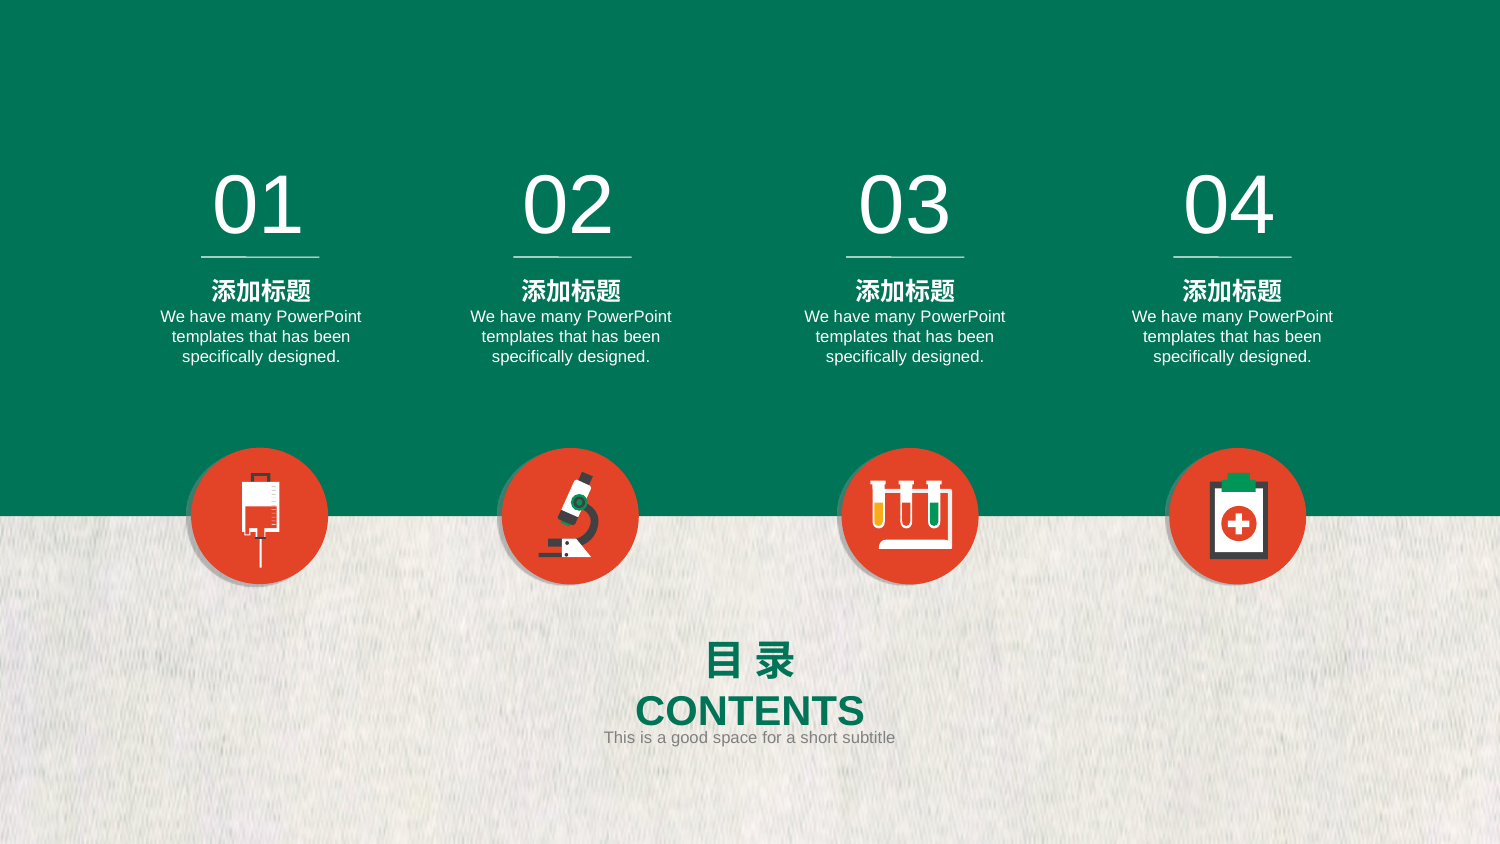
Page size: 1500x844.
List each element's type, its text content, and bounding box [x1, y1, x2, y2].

text_box 03 添加标题 We have many PowerPoint templates that has been specifically designed. [798, 150, 1012, 366]
text_box [191, 447, 329, 585]
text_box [1209, 472, 1268, 560]
text_box 01 添加标题 We have many PowerPoint templates that has been specifically designed. [154, 150, 368, 366]
text_box 02 添加标题 We have many PowerPoint templates that has been specifically designed. [464, 150, 678, 366]
text_box [0, 0, 1500, 517]
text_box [242, 473, 280, 568]
picture [0, 517, 1500, 844]
text_box [1169, 447, 1307, 585]
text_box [870, 480, 953, 549]
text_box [538, 471, 599, 558]
text_box [841, 447, 979, 585]
text_box [501, 447, 639, 585]
text_box 目 录 CONTENTS [620, 626, 880, 719]
text_box This is a good space for a short subtitle [588, 719, 911, 754]
text_box 04 添加标题 We have many PowerPoint templates that has been specifically designed. [1126, 150, 1340, 366]
